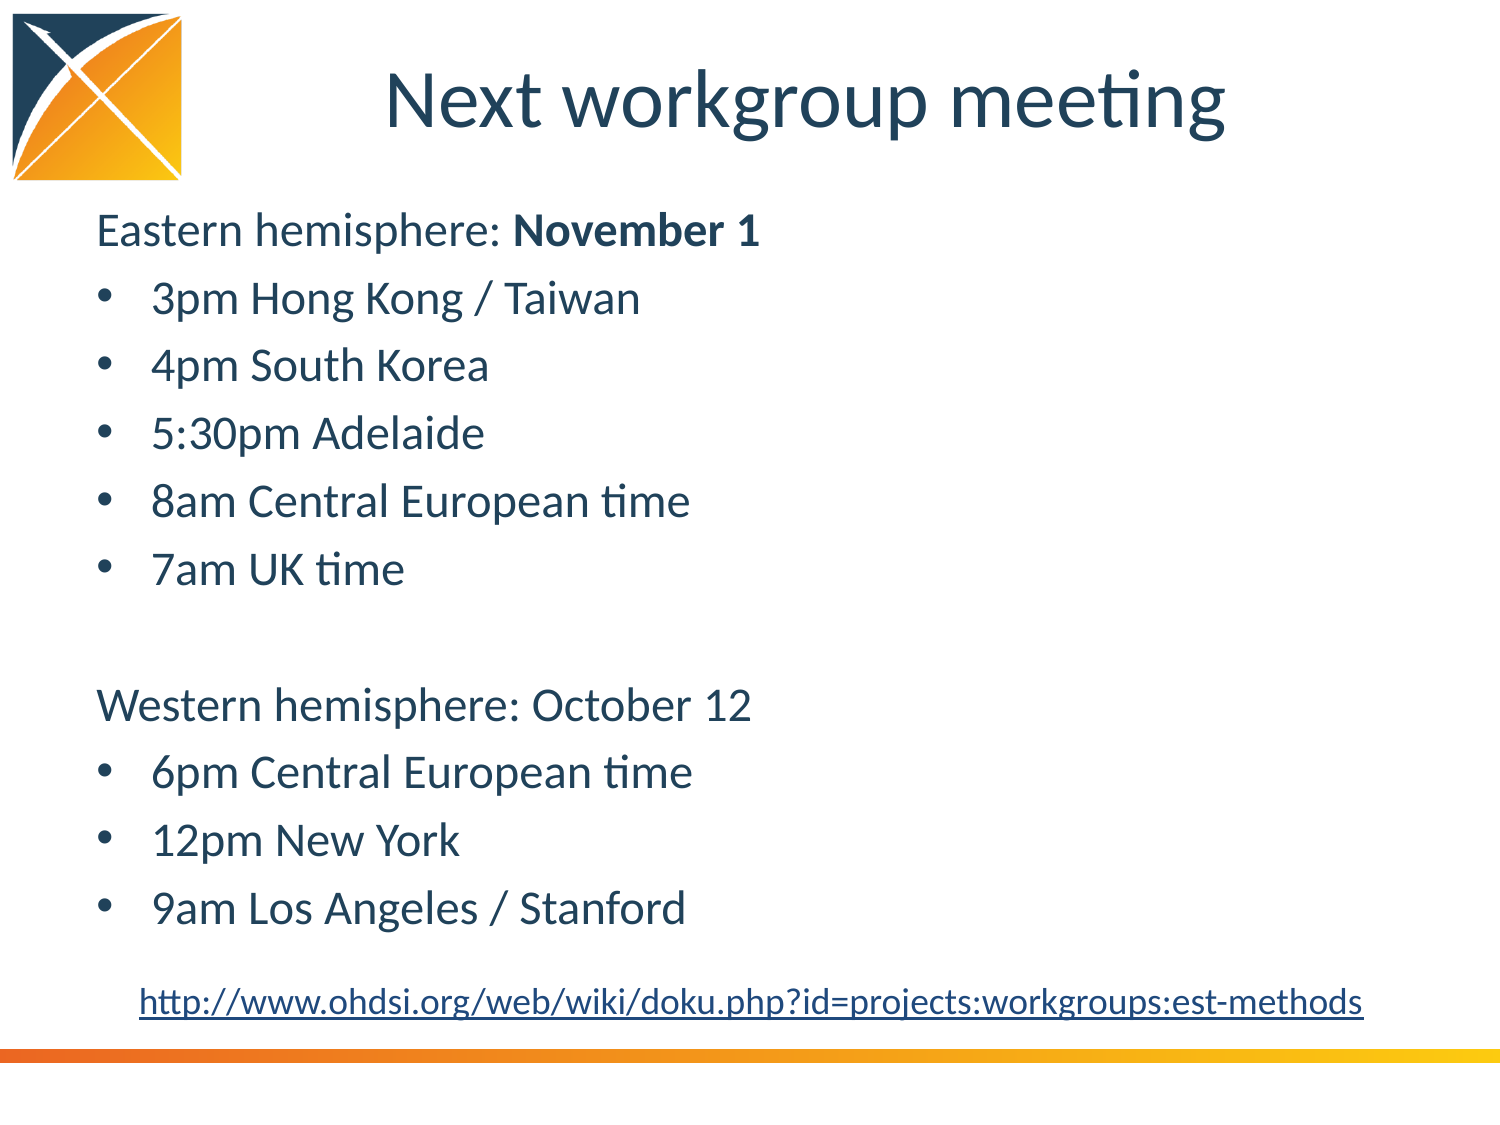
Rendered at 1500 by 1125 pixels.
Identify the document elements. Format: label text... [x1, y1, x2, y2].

text_box http://www.ohdsi.org/web/wiki/doku.php?id=projects:workgroups:est-methods [123, 969, 1387, 1030]
list Eastern hemisphere: November 1 3pm Hong Kong / Taiwan 4pm South Korea 5:30pm Adelaide 8am Central European time 7am UK time Western hemisphere: October 12 6pm Central European time 12pm New York 9am Los Angeles / Stanford [81, 190, 1432, 947]
picture [0, 0, 206, 200]
title Next workgroup meeting [187, 24, 1425, 163]
